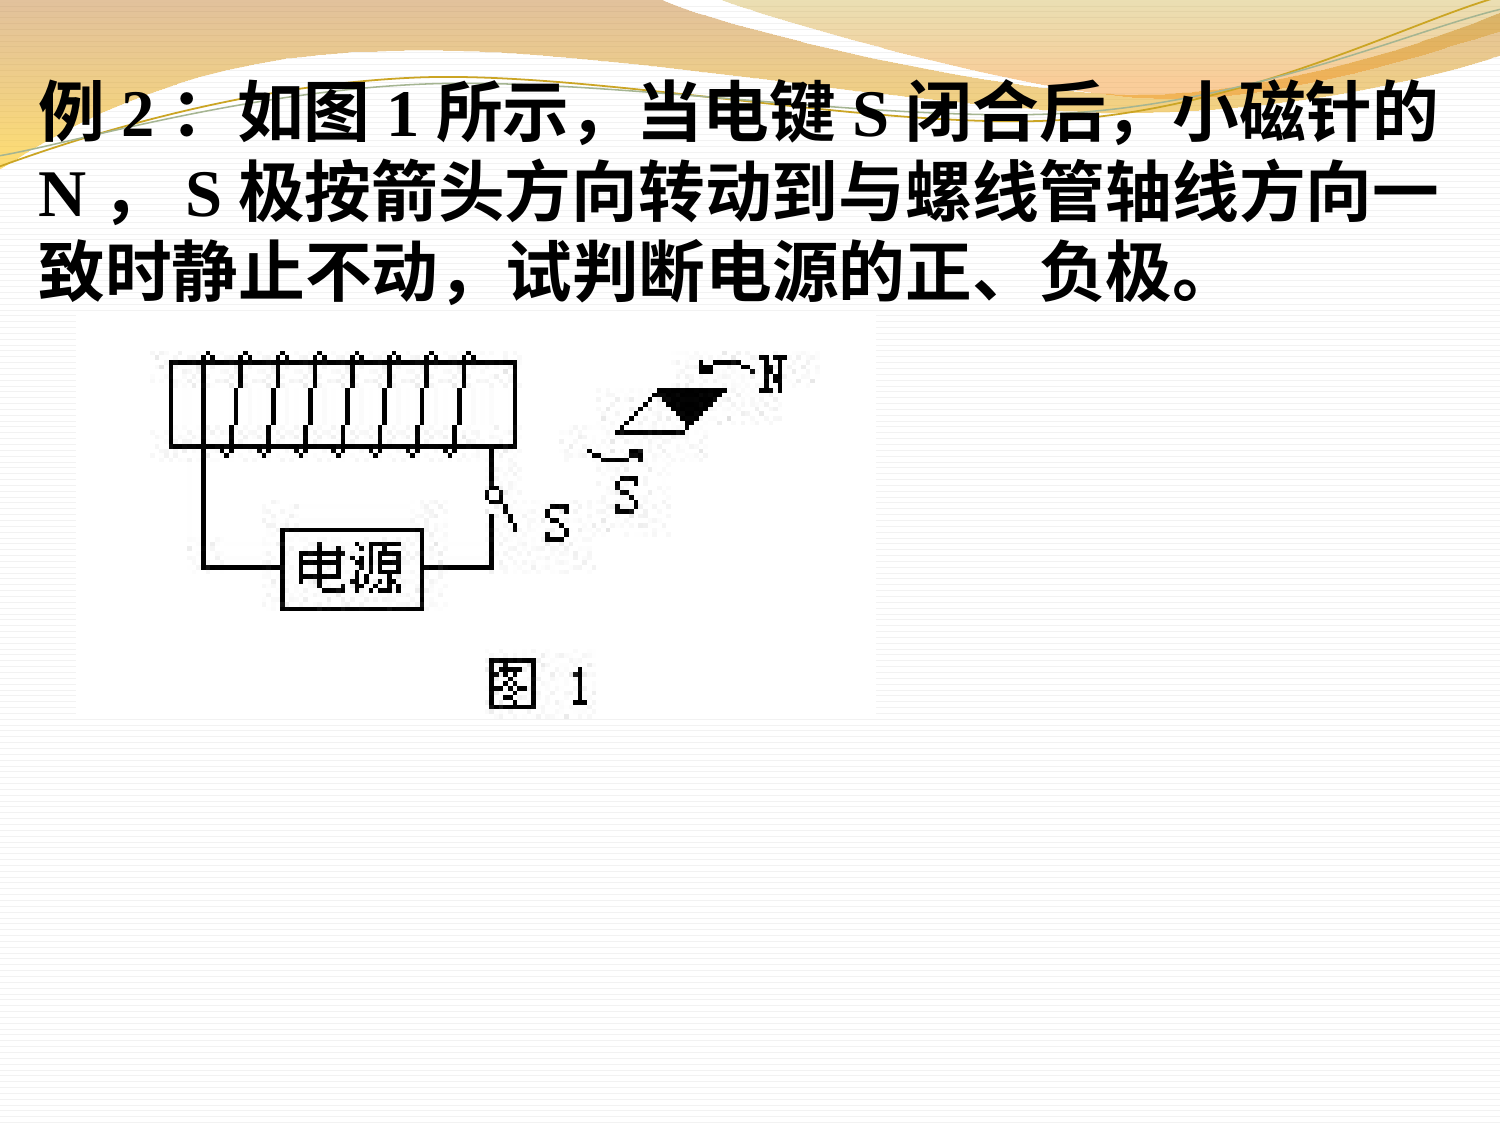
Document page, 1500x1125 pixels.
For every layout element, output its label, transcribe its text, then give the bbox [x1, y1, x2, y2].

picture [76, 314, 876, 719]
text_box 例2：如图1所示，当电键S闭合后，小磁针的N，S极按箭头方向转动到与螺线管轴线方向一致时静止不动，试判断电源的正、负极。 [23, 62, 1471, 397]
